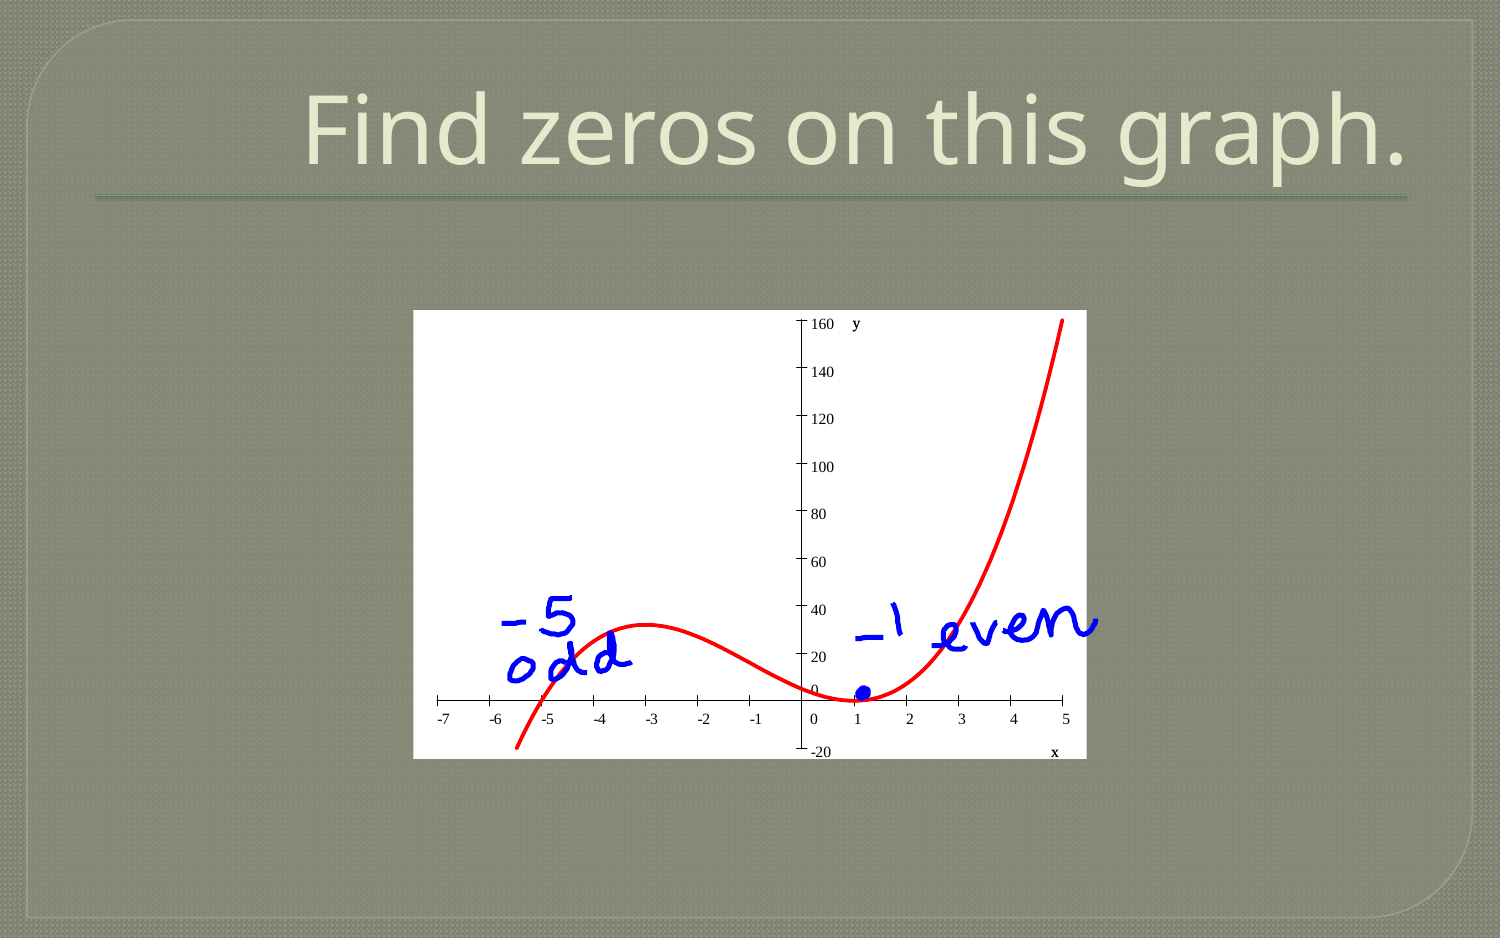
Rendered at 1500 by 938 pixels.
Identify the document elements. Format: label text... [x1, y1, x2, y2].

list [412, 309, 1087, 759]
title Find zeros on this graph. [75, 34, 1425, 191]
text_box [855, 603, 1096, 650]
